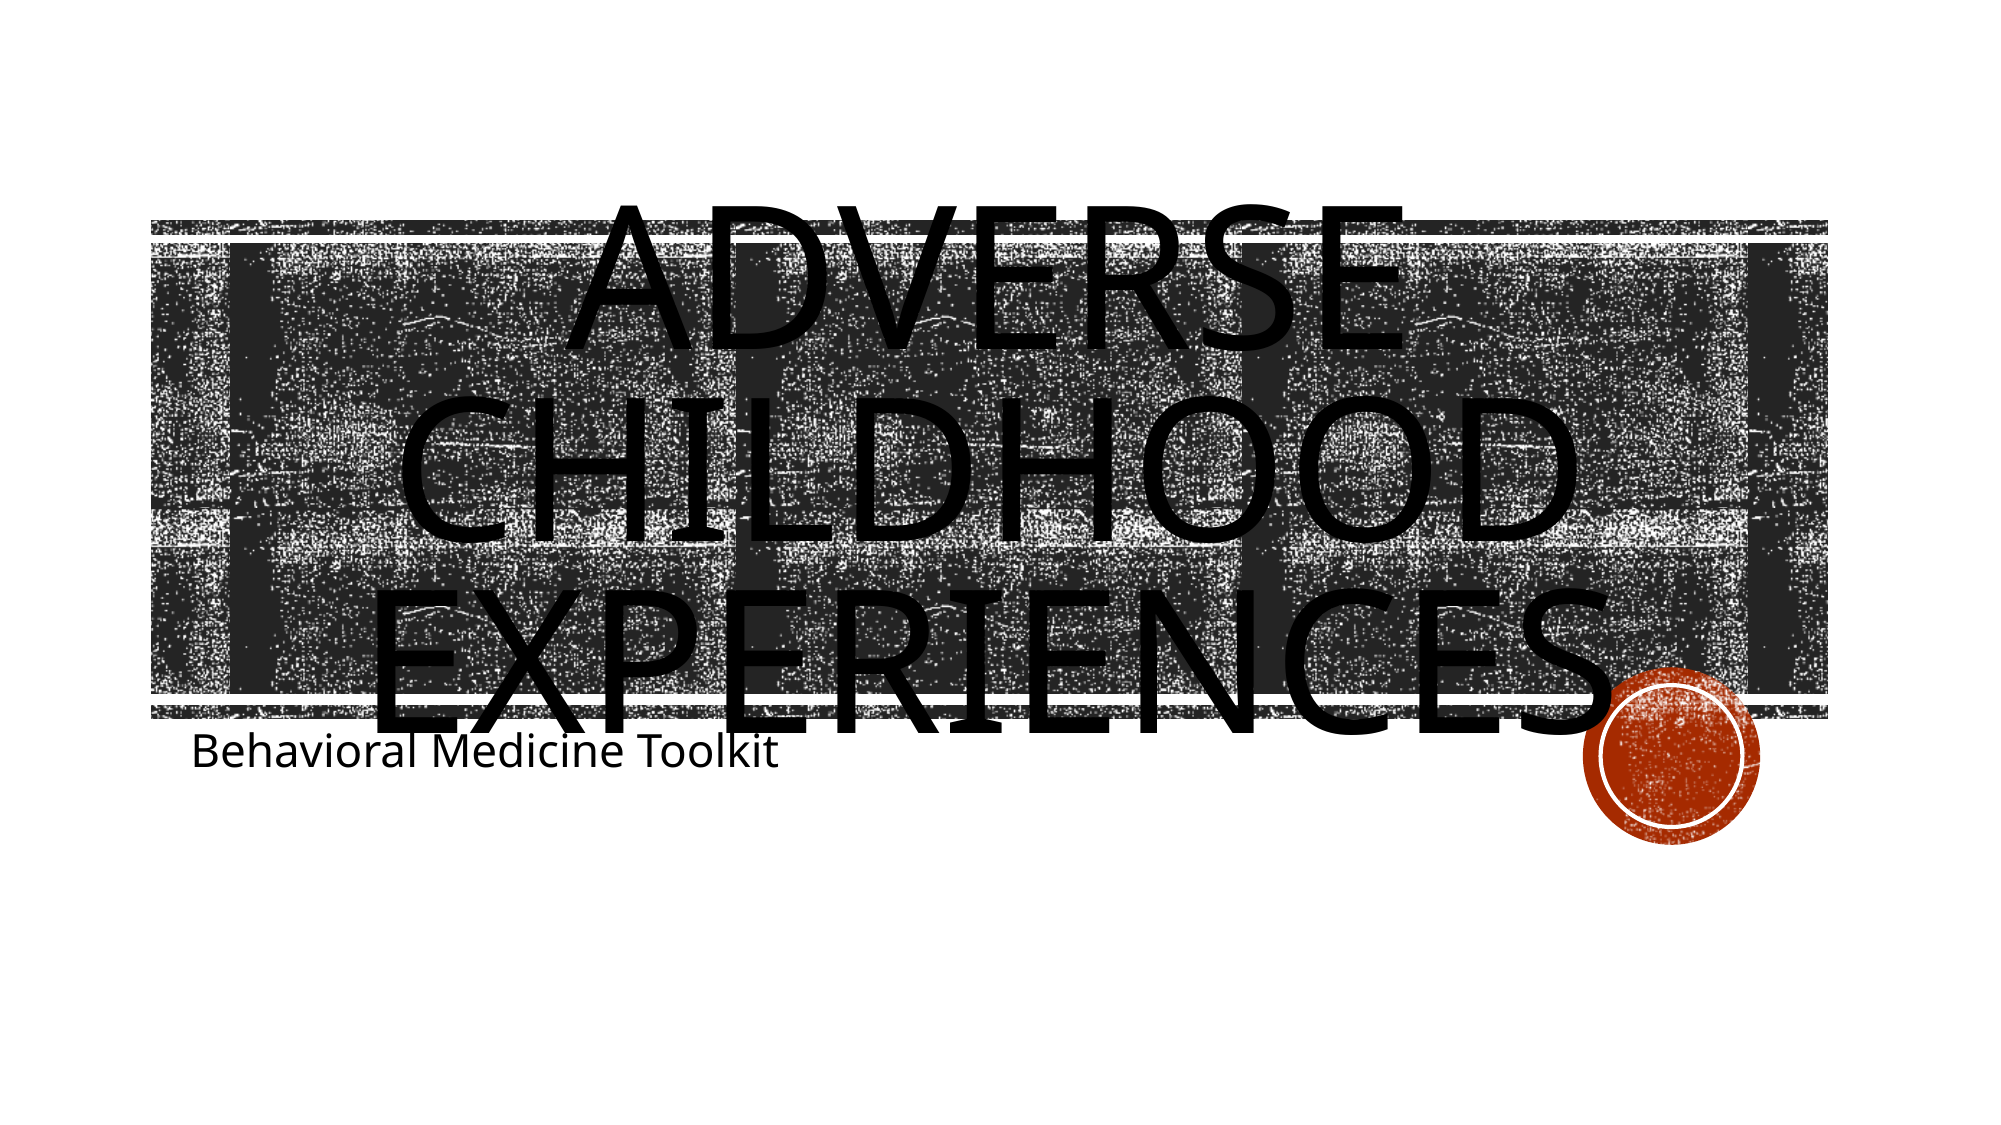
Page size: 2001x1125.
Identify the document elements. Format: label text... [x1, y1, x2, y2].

title Adverse childhood experiences [172, 234, 1808, 733]
subtitle Behavioral Medicine Toolkit [175, 720, 1470, 896]
